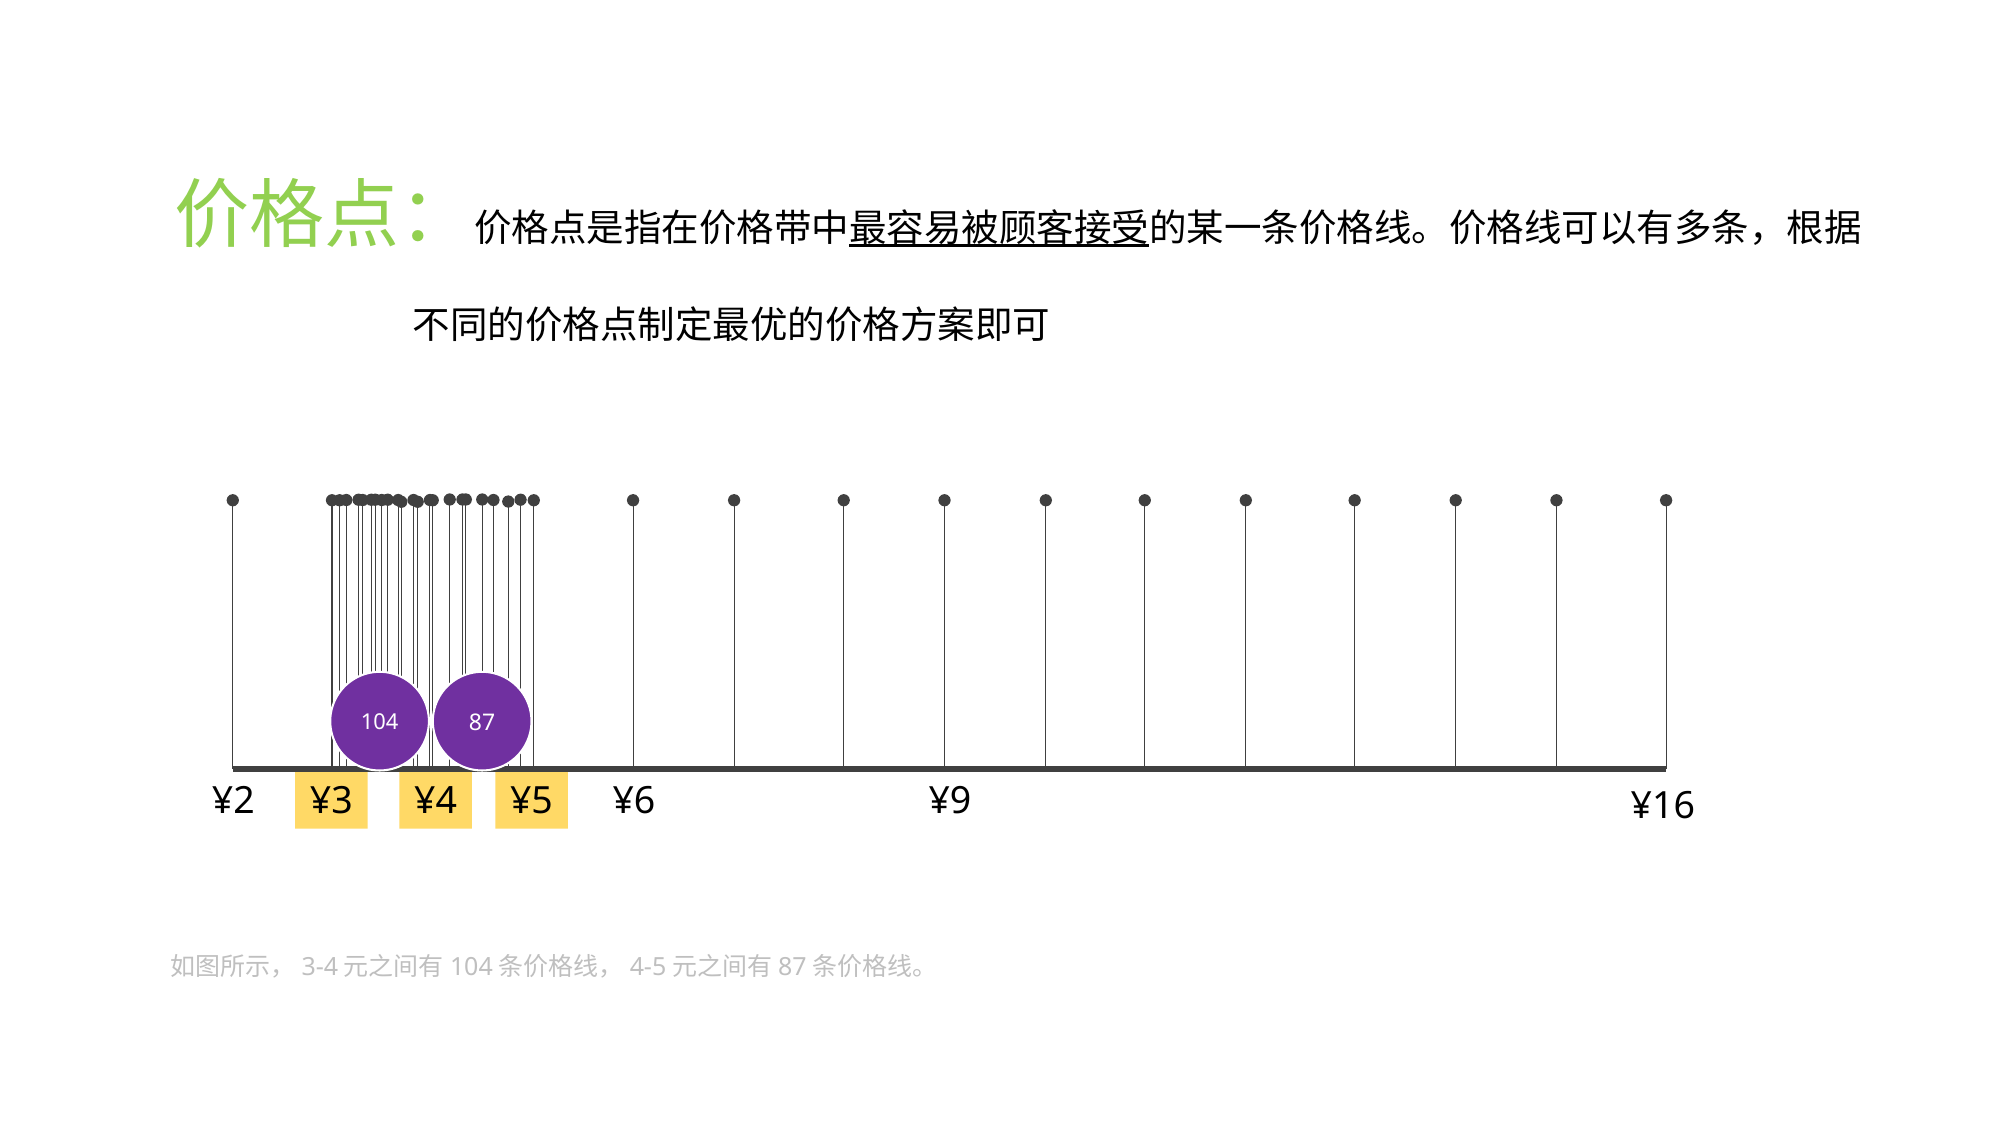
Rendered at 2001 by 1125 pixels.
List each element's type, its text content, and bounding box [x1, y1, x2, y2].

text_box ¥4 [399, 772, 472, 829]
text_box ¥9 [913, 772, 987, 829]
text_box ¥2 [197, 768, 270, 829]
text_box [232, 499, 1667, 771]
text_box ¥6 [597, 772, 671, 829]
text_box 价格点：价格点是指在价格带中最容易被顾客接受的某一条价格线。价格线可以有多条，根据 不同的价格点制定最优的价格方案即可 [159, 158, 1894, 354]
text_box ¥5 [495, 772, 568, 829]
text_box 如图所示，3-4元之间有104条价格线，4-5元之间有87条价格线。 [155, 942, 953, 988]
text_box ¥16 [1615, 773, 1710, 834]
text_box ¥3 [295, 772, 368, 829]
